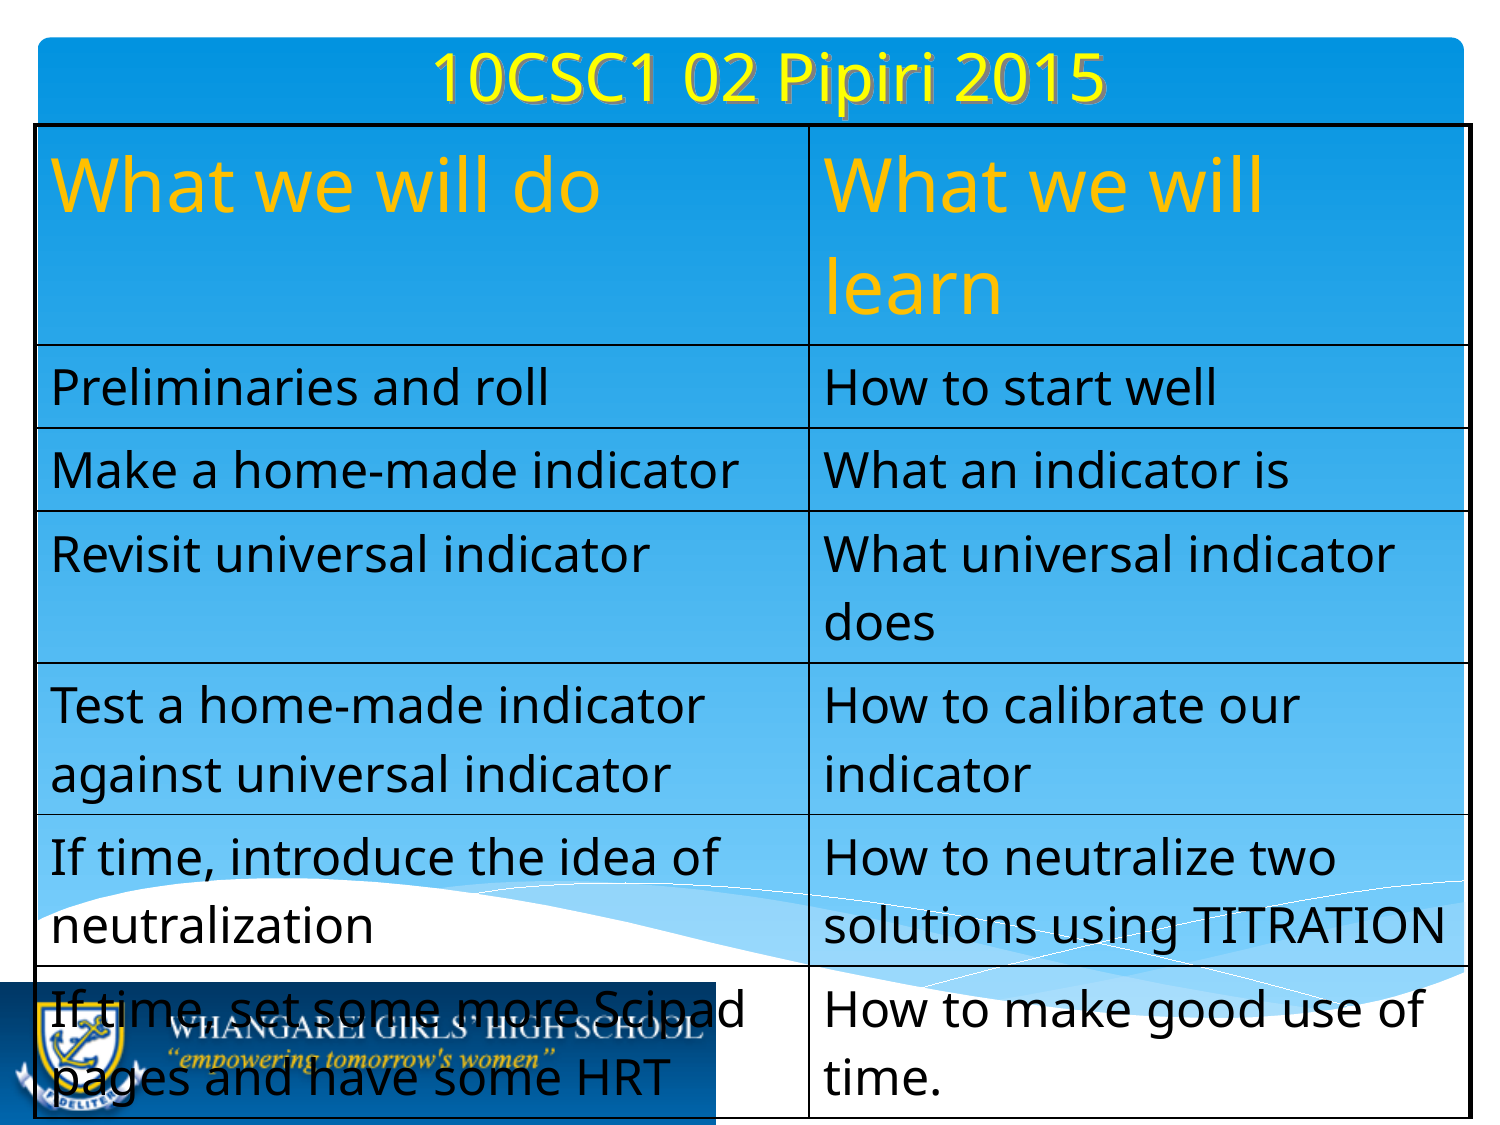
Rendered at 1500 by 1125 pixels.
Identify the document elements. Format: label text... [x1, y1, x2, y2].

table_cell How to neutralize two solutions using TITRATION [810, 815, 1468, 965]
table_cell How to make good use of time. [810, 967, 1468, 1117]
table_cell How to start well [810, 346, 1468, 427]
text_box 10CSC1 02 Pipiri 2015 [162, 24, 1375, 123]
table_cell If time, introduce the idea of neutralization [37, 815, 808, 965]
table_cell Make a home-made indicator [37, 429, 808, 510]
table_cell Revisit universal indicator [37, 512, 808, 662]
table_cell Preliminaries and roll [37, 346, 808, 427]
table_cell Test a home-made indicator against universal indicator [37, 664, 808, 814]
table_cell If time, set some more Scipad pages and have some HRT [37, 967, 808, 1117]
table_header What we will learn [810, 127, 1468, 344]
picture [0, 982, 716, 1125]
table_header What we will do [37, 127, 808, 344]
table_cell How to calibrate our indicator [810, 664, 1468, 814]
table_cell What universal indicator does [810, 512, 1468, 662]
table_cell What an indicator is [810, 429, 1468, 510]
